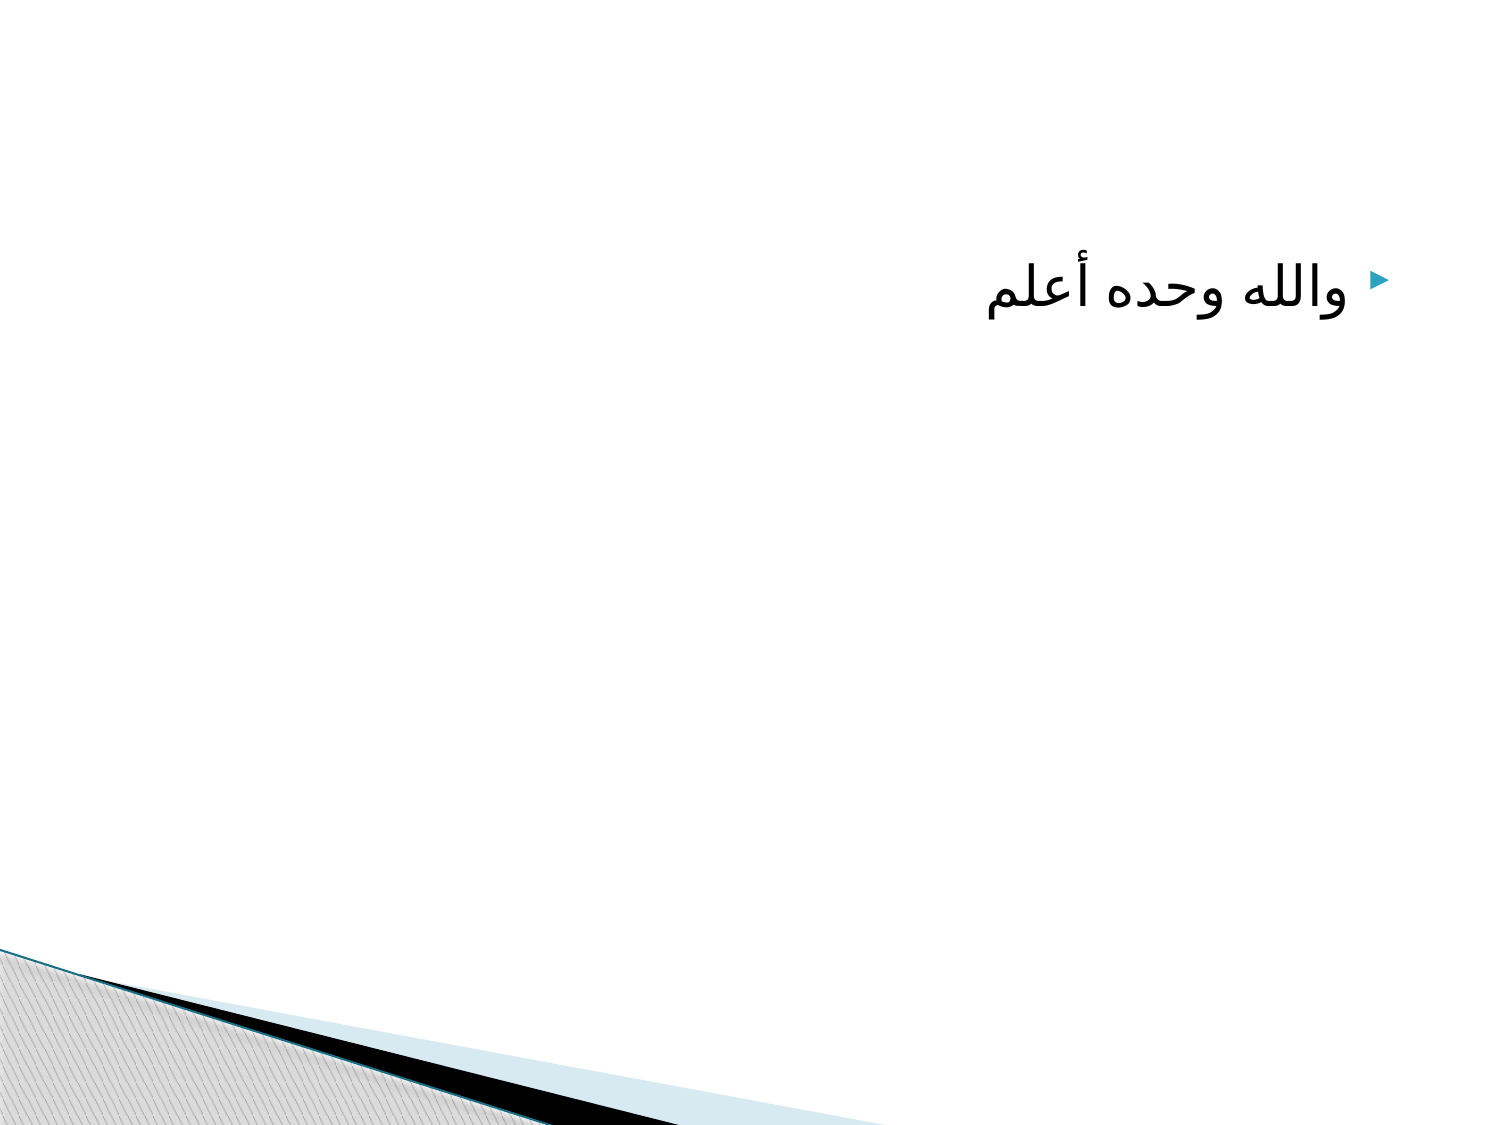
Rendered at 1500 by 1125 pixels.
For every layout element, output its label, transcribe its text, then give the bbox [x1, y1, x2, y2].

list والله وحده أعلم [75, 243, 1425, 986]
